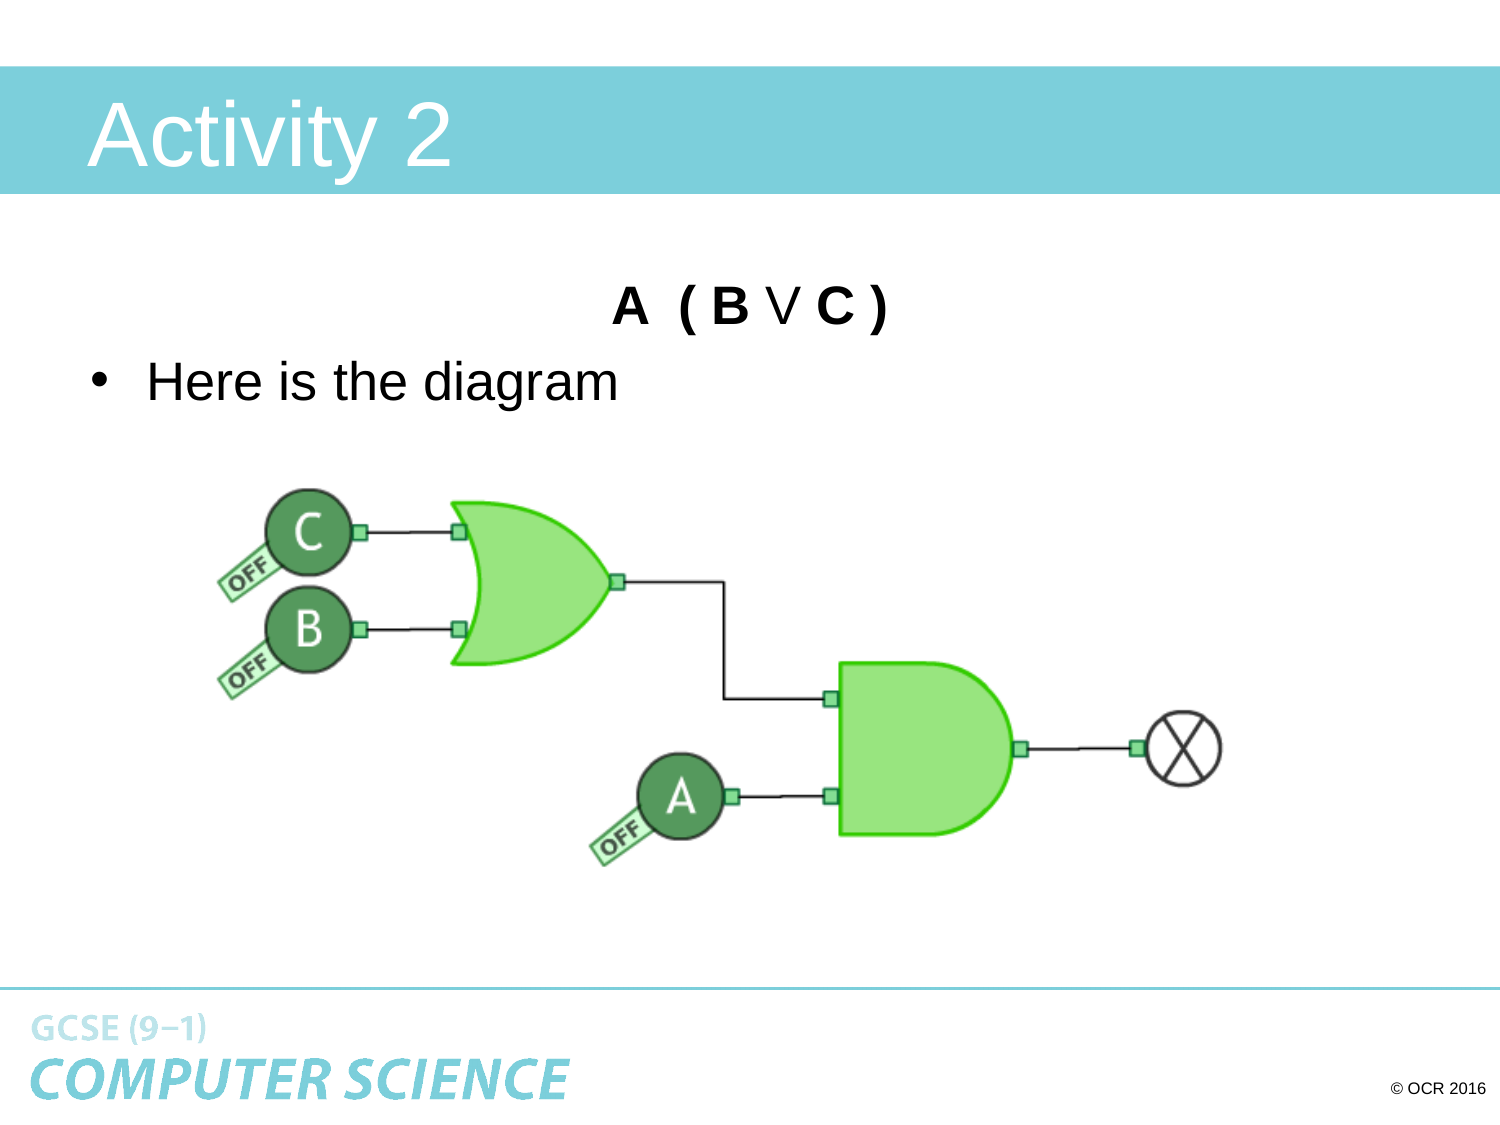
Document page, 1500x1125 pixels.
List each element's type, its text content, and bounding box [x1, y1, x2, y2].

picture [194, 479, 1262, 894]
title Activity 2 [0, 66, 1500, 194]
picture [0, 987, 1500, 1124]
